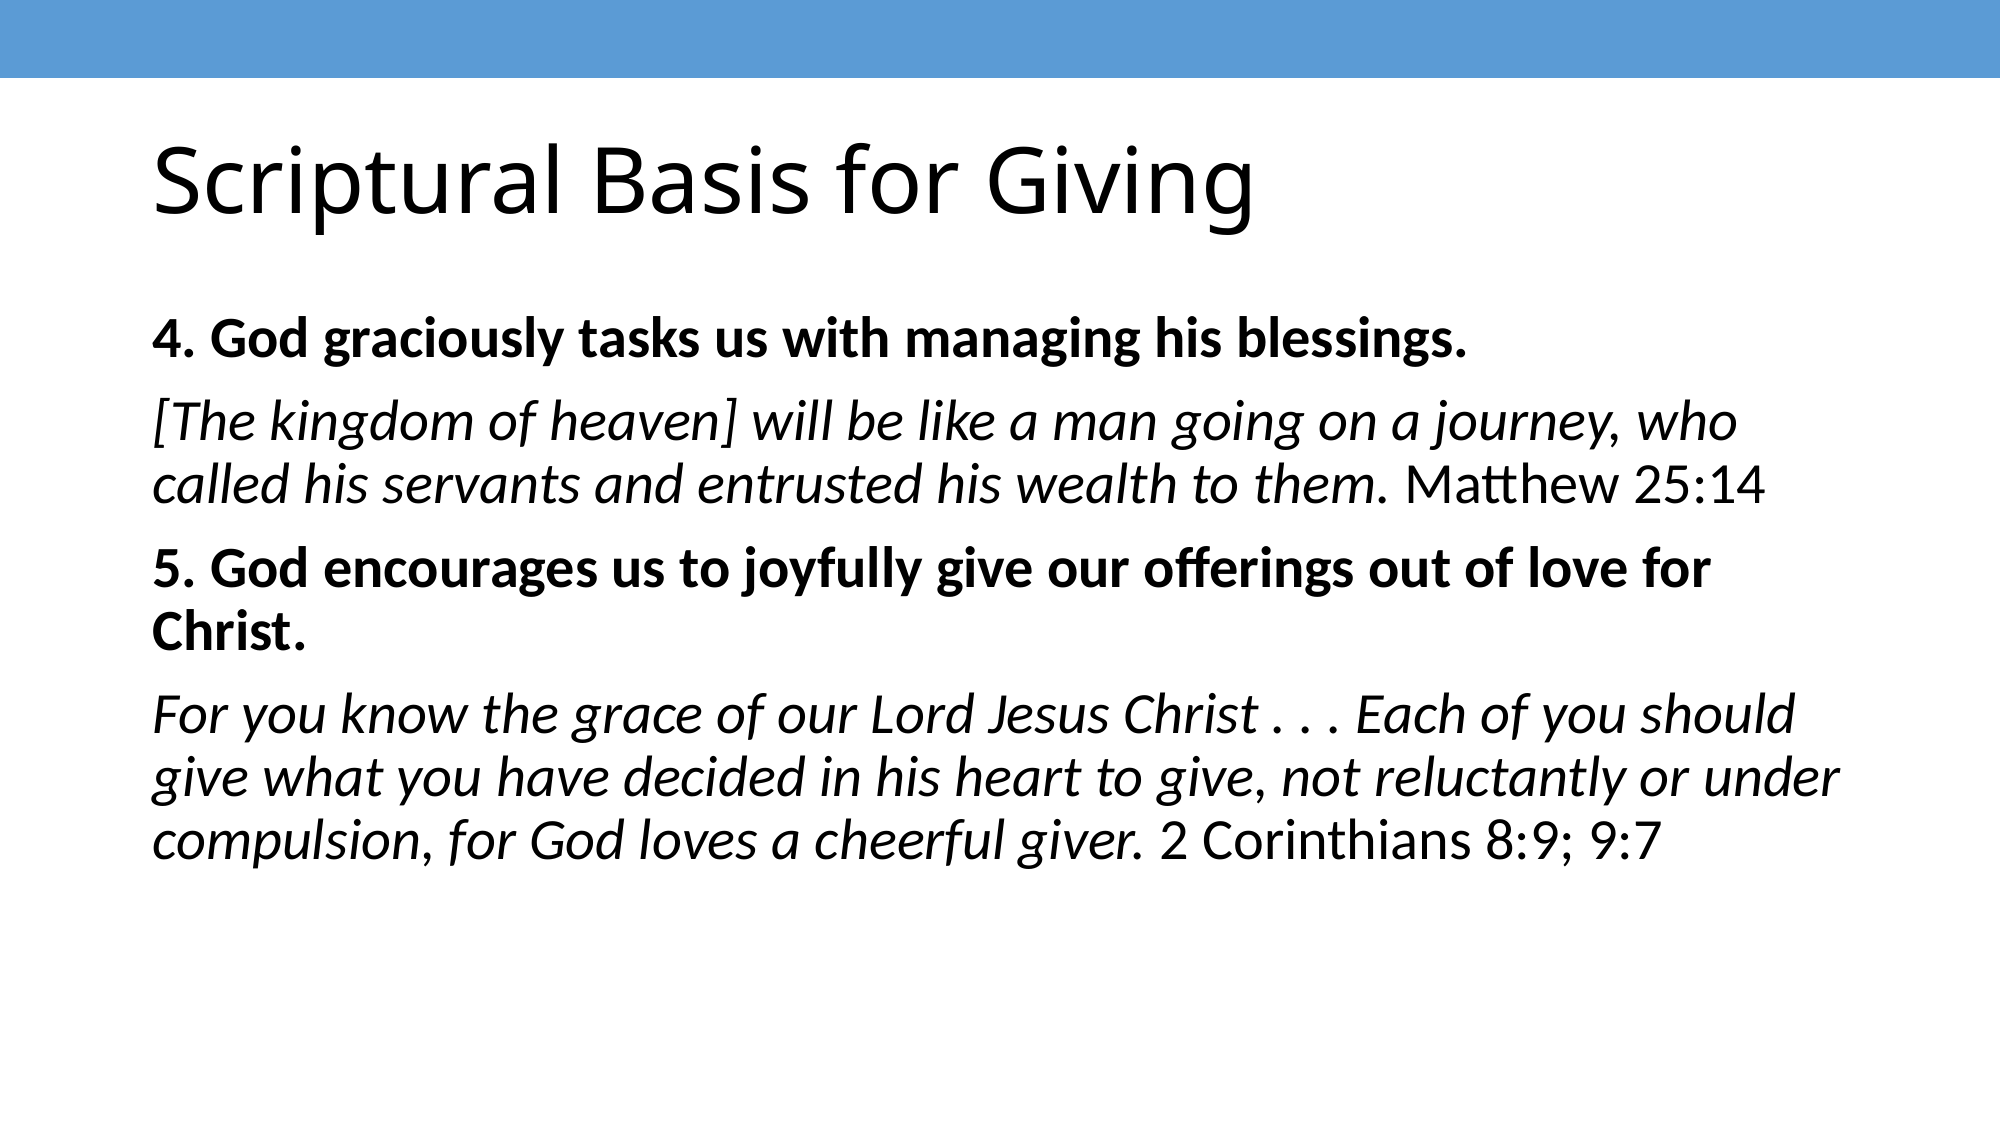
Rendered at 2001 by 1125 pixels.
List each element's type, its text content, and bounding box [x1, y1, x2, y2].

list 4. God graciously tasks us with managing his blessings. [The kingdom of heaven] will be like a man going on a journey, who called his servants and entrusted his wealth to them. Matthew 25:14 5. God encourages us to joyfully give our offerings out of love for Christ. For you know the grace of our Lord Jesus Christ . . . Each of you should give what you have decided in his heart to give, not reluctantly or under compulsion, for God loves a cheerful giver. 2 Corinthians 8:9; 9:7 [137, 299, 1863, 1014]
title Scriptural Basis for Giving [137, 75, 1863, 293]
